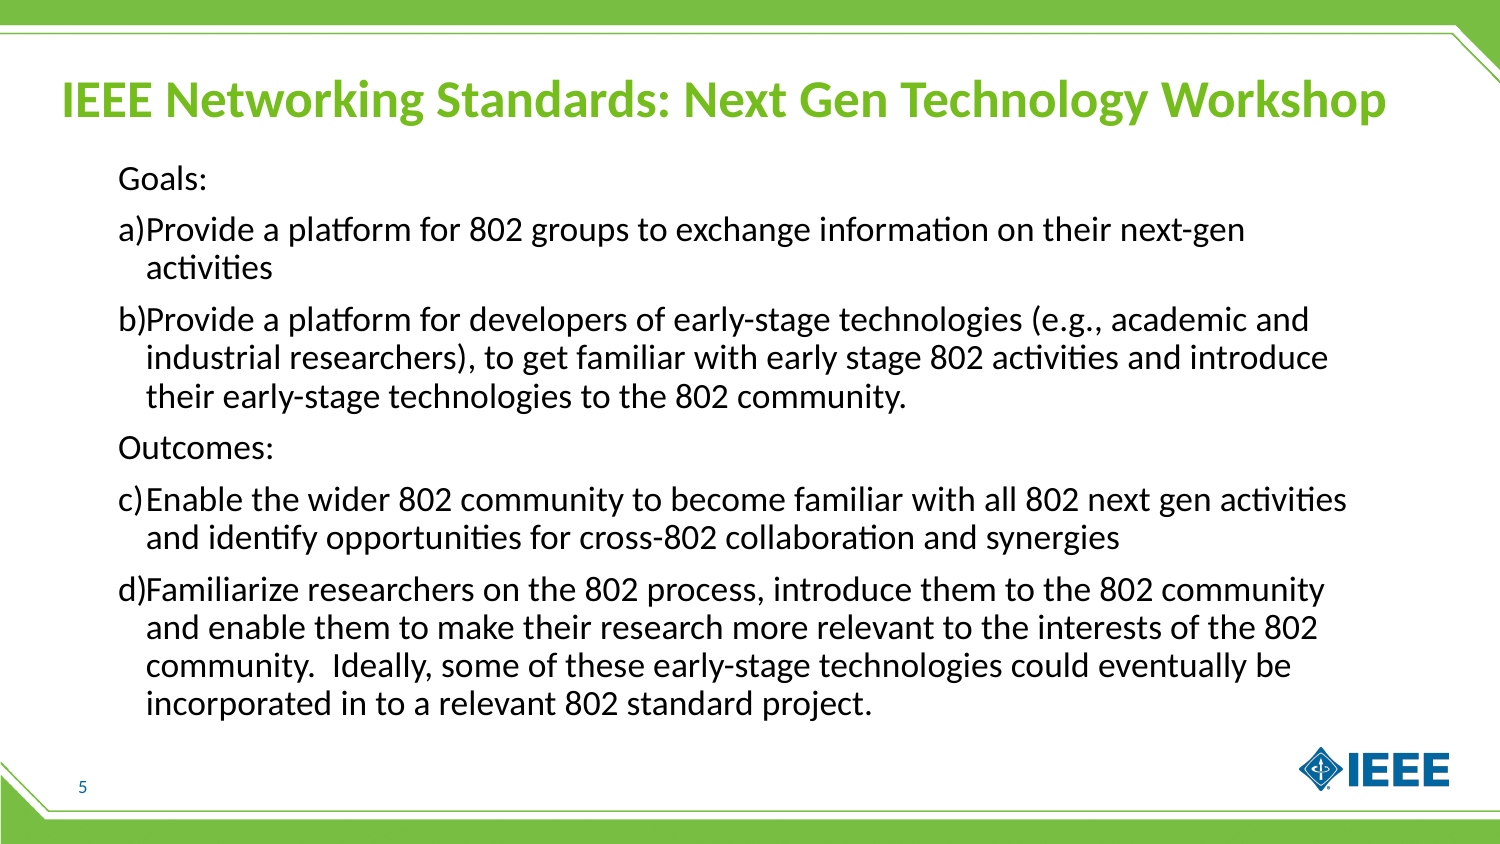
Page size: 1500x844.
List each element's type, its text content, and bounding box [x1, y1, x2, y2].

picture [1299, 747, 1449, 760]
title IEEE Networking Standards: Next Gen Technology Workshop [46, 68, 1453, 137]
list Goals: Provide a platform for 802 groups to exchange information on their next-gen activities Provide a platform for developers of early-stage technologies (e.g., academic and industrial researchers), to get familiar with early stage 802 activities and introduce their early-stage technologies to the 802 community. Outcomes: Enable the wider 802 community to become familiar with all 802 next gen activities and identify opportunities for cross-802 collaboration and synergies Familiarize researchers on the 802 process, introduce them to the 802 community and enable them to make their research more relevant to the interests of the 802 community. Ideally, some of these early-stage technologies could eventually be incorporated in to a relevant 802 standard project. [103, 152, 1397, 736]
picture [0, 0, 1500, 84]
slide_number 5 [63, 763, 143, 809]
picture [2, 761, 1500, 844]
